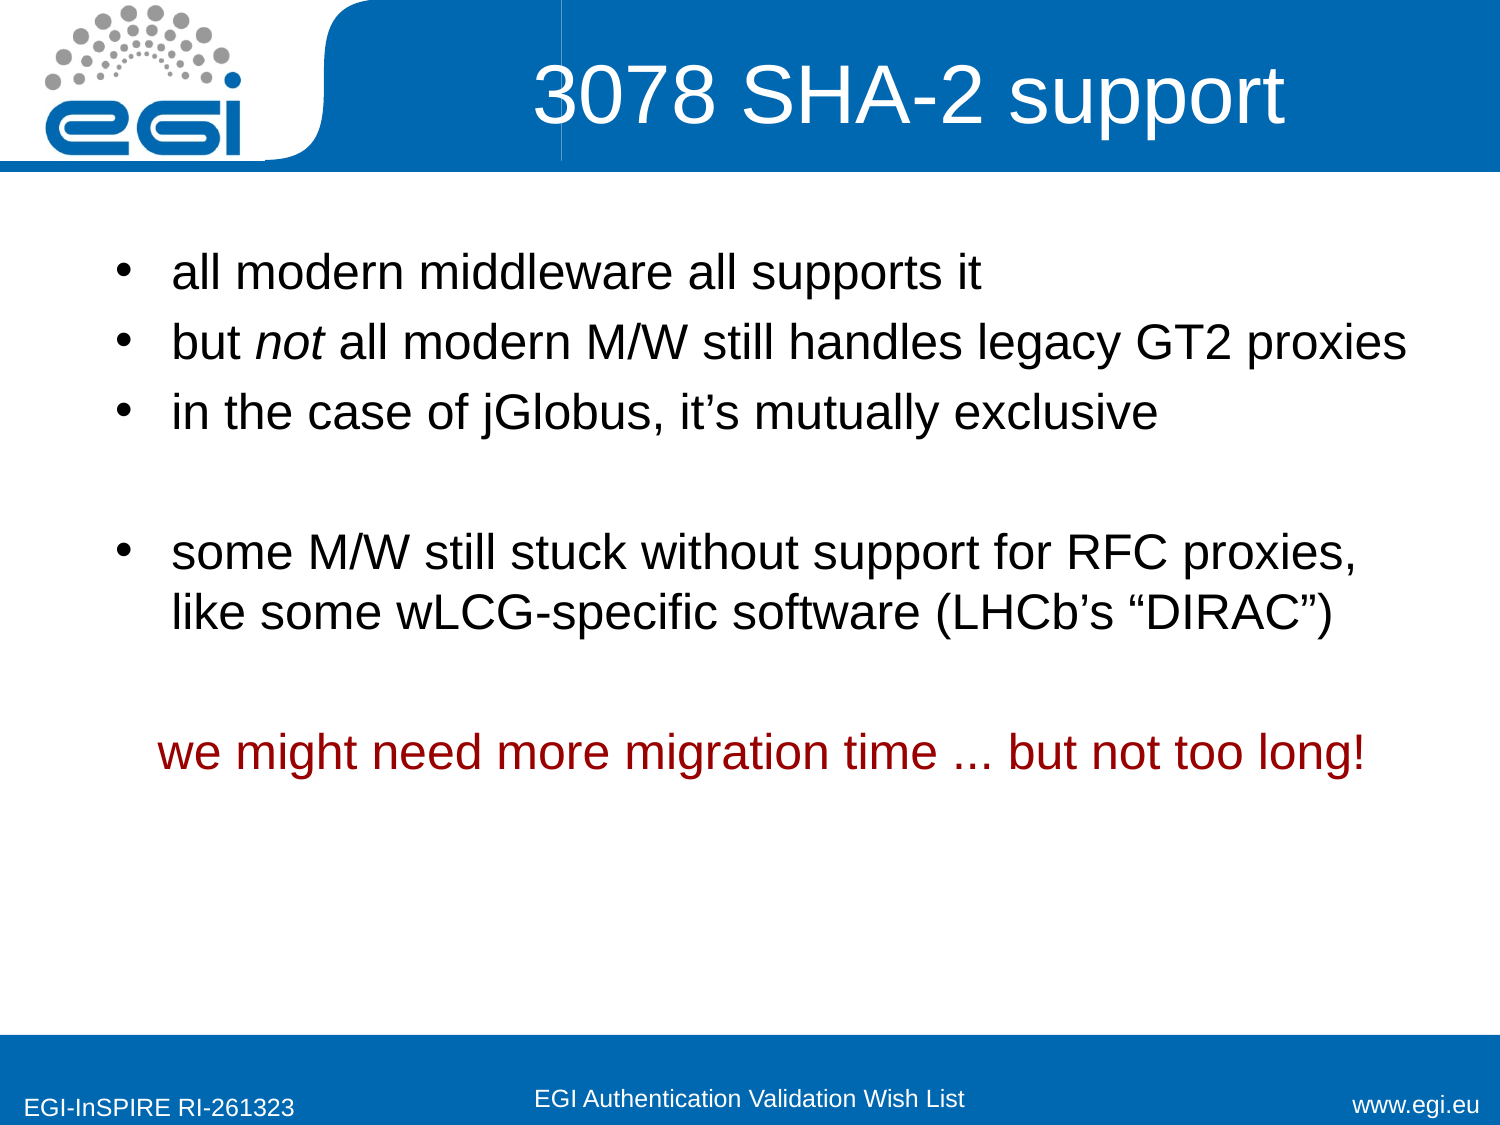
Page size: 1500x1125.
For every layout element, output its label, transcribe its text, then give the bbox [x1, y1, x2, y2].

title 3078 SHA-2 support [348, 18, 1471, 162]
list all modern middleware all supports it but not all modern M/W still handles legacy GT2 proxies in the case of jGlobus, it’s mutually exclusive some M/W still stuck without support for RFC proxies, like some wLCG-specific software (LHCb’s “DIRAC”) we might need more migration time ... but not too long! [100, 231, 1426, 975]
footer EGI Authentication Validation Wish List [512, 1070, 988, 1125]
picture [0, 0, 265, 161]
